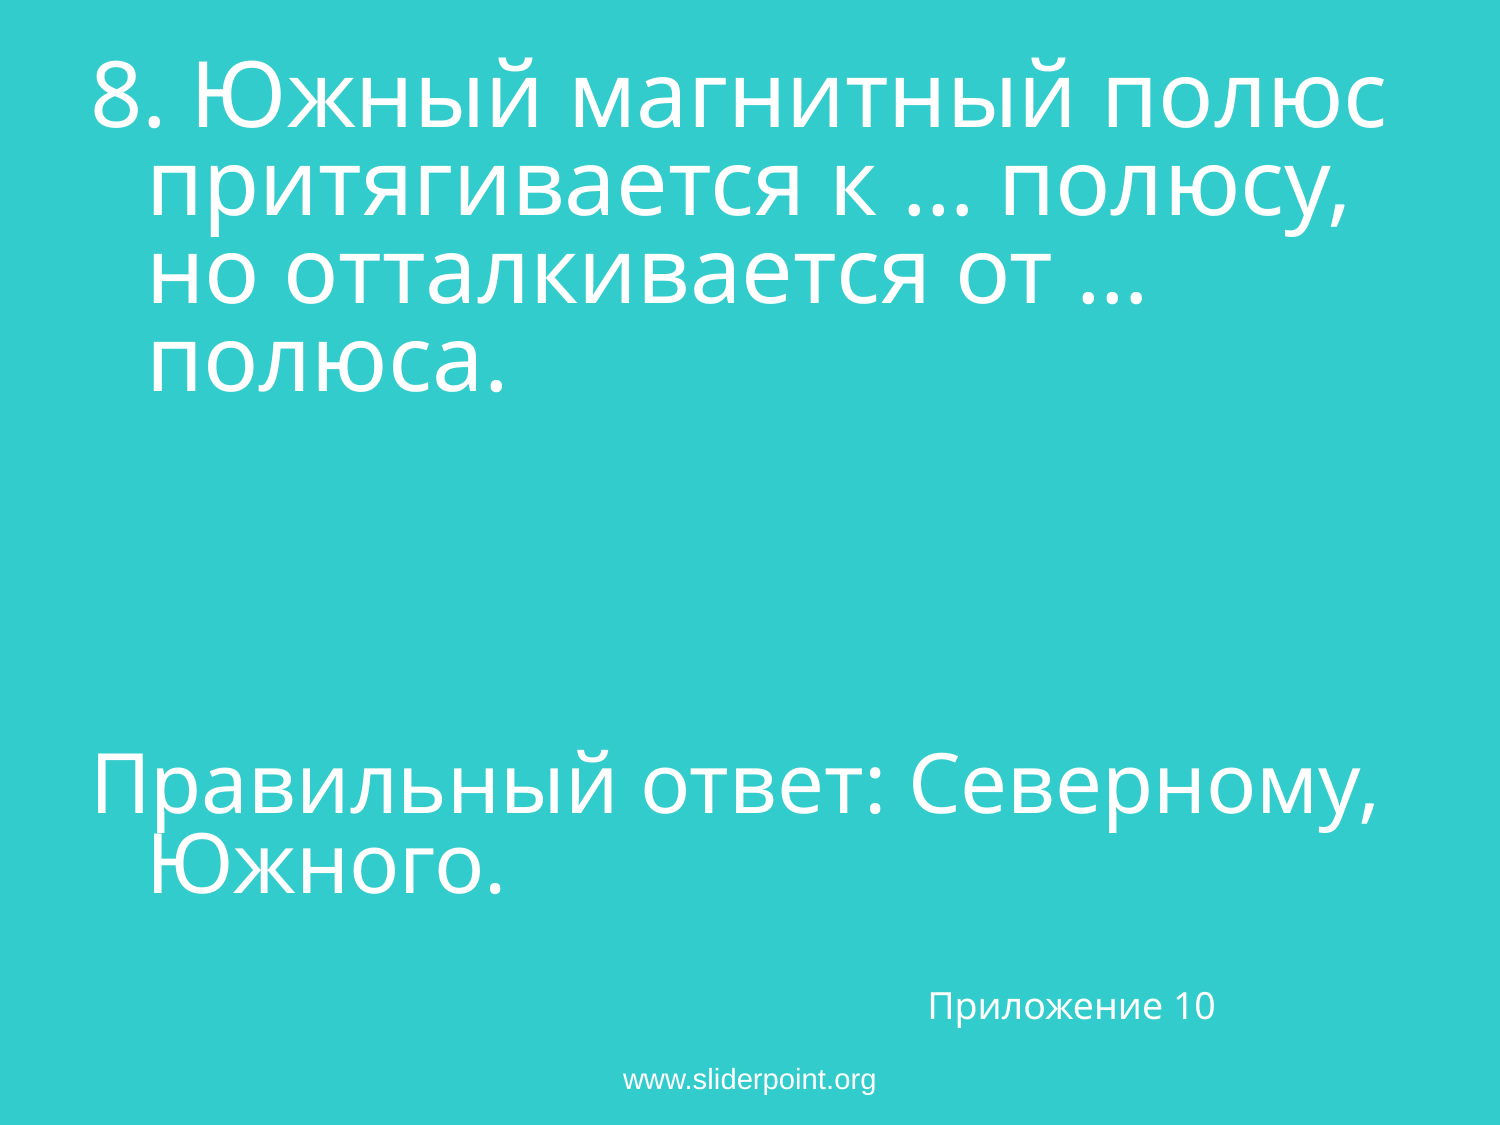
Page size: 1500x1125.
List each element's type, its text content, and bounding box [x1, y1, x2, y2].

text_box Приложение 10 [912, 974, 1400, 1093]
footer www.sliderpoint.org [512, 1024, 988, 1103]
list 8. Южный магнитный полюс притягивается к … полюсу, но отталкивается от … полюса. Правильный ответ: Северному, Южного. [74, 49, 1426, 988]
